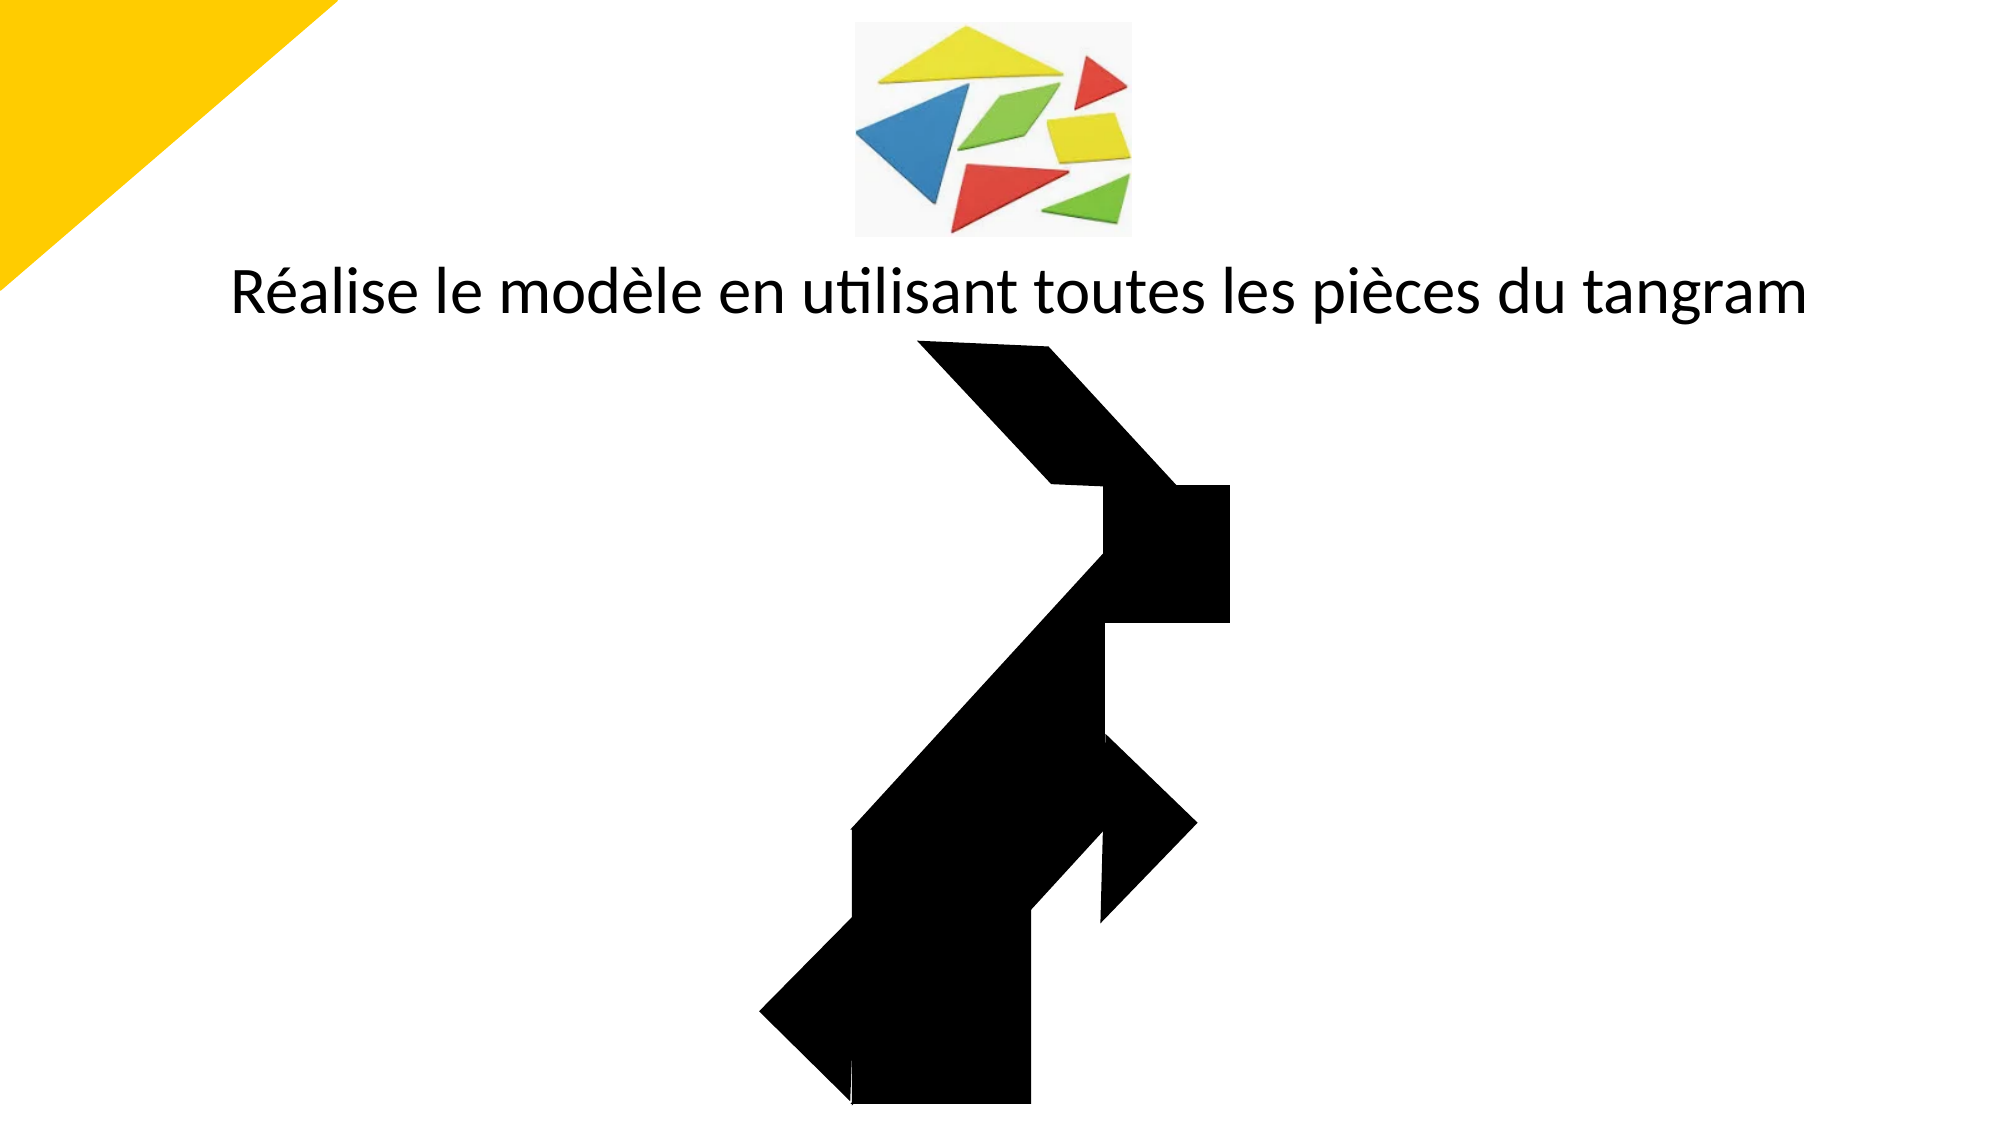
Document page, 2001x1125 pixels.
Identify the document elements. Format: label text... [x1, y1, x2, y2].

text_box Réalise le modèle en utilisant toutes les pièces du tangram [215, 239, 1826, 335]
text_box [0, 0, 337, 290]
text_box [790, 289, 1229, 1103]
picture [854, 21, 1132, 237]
